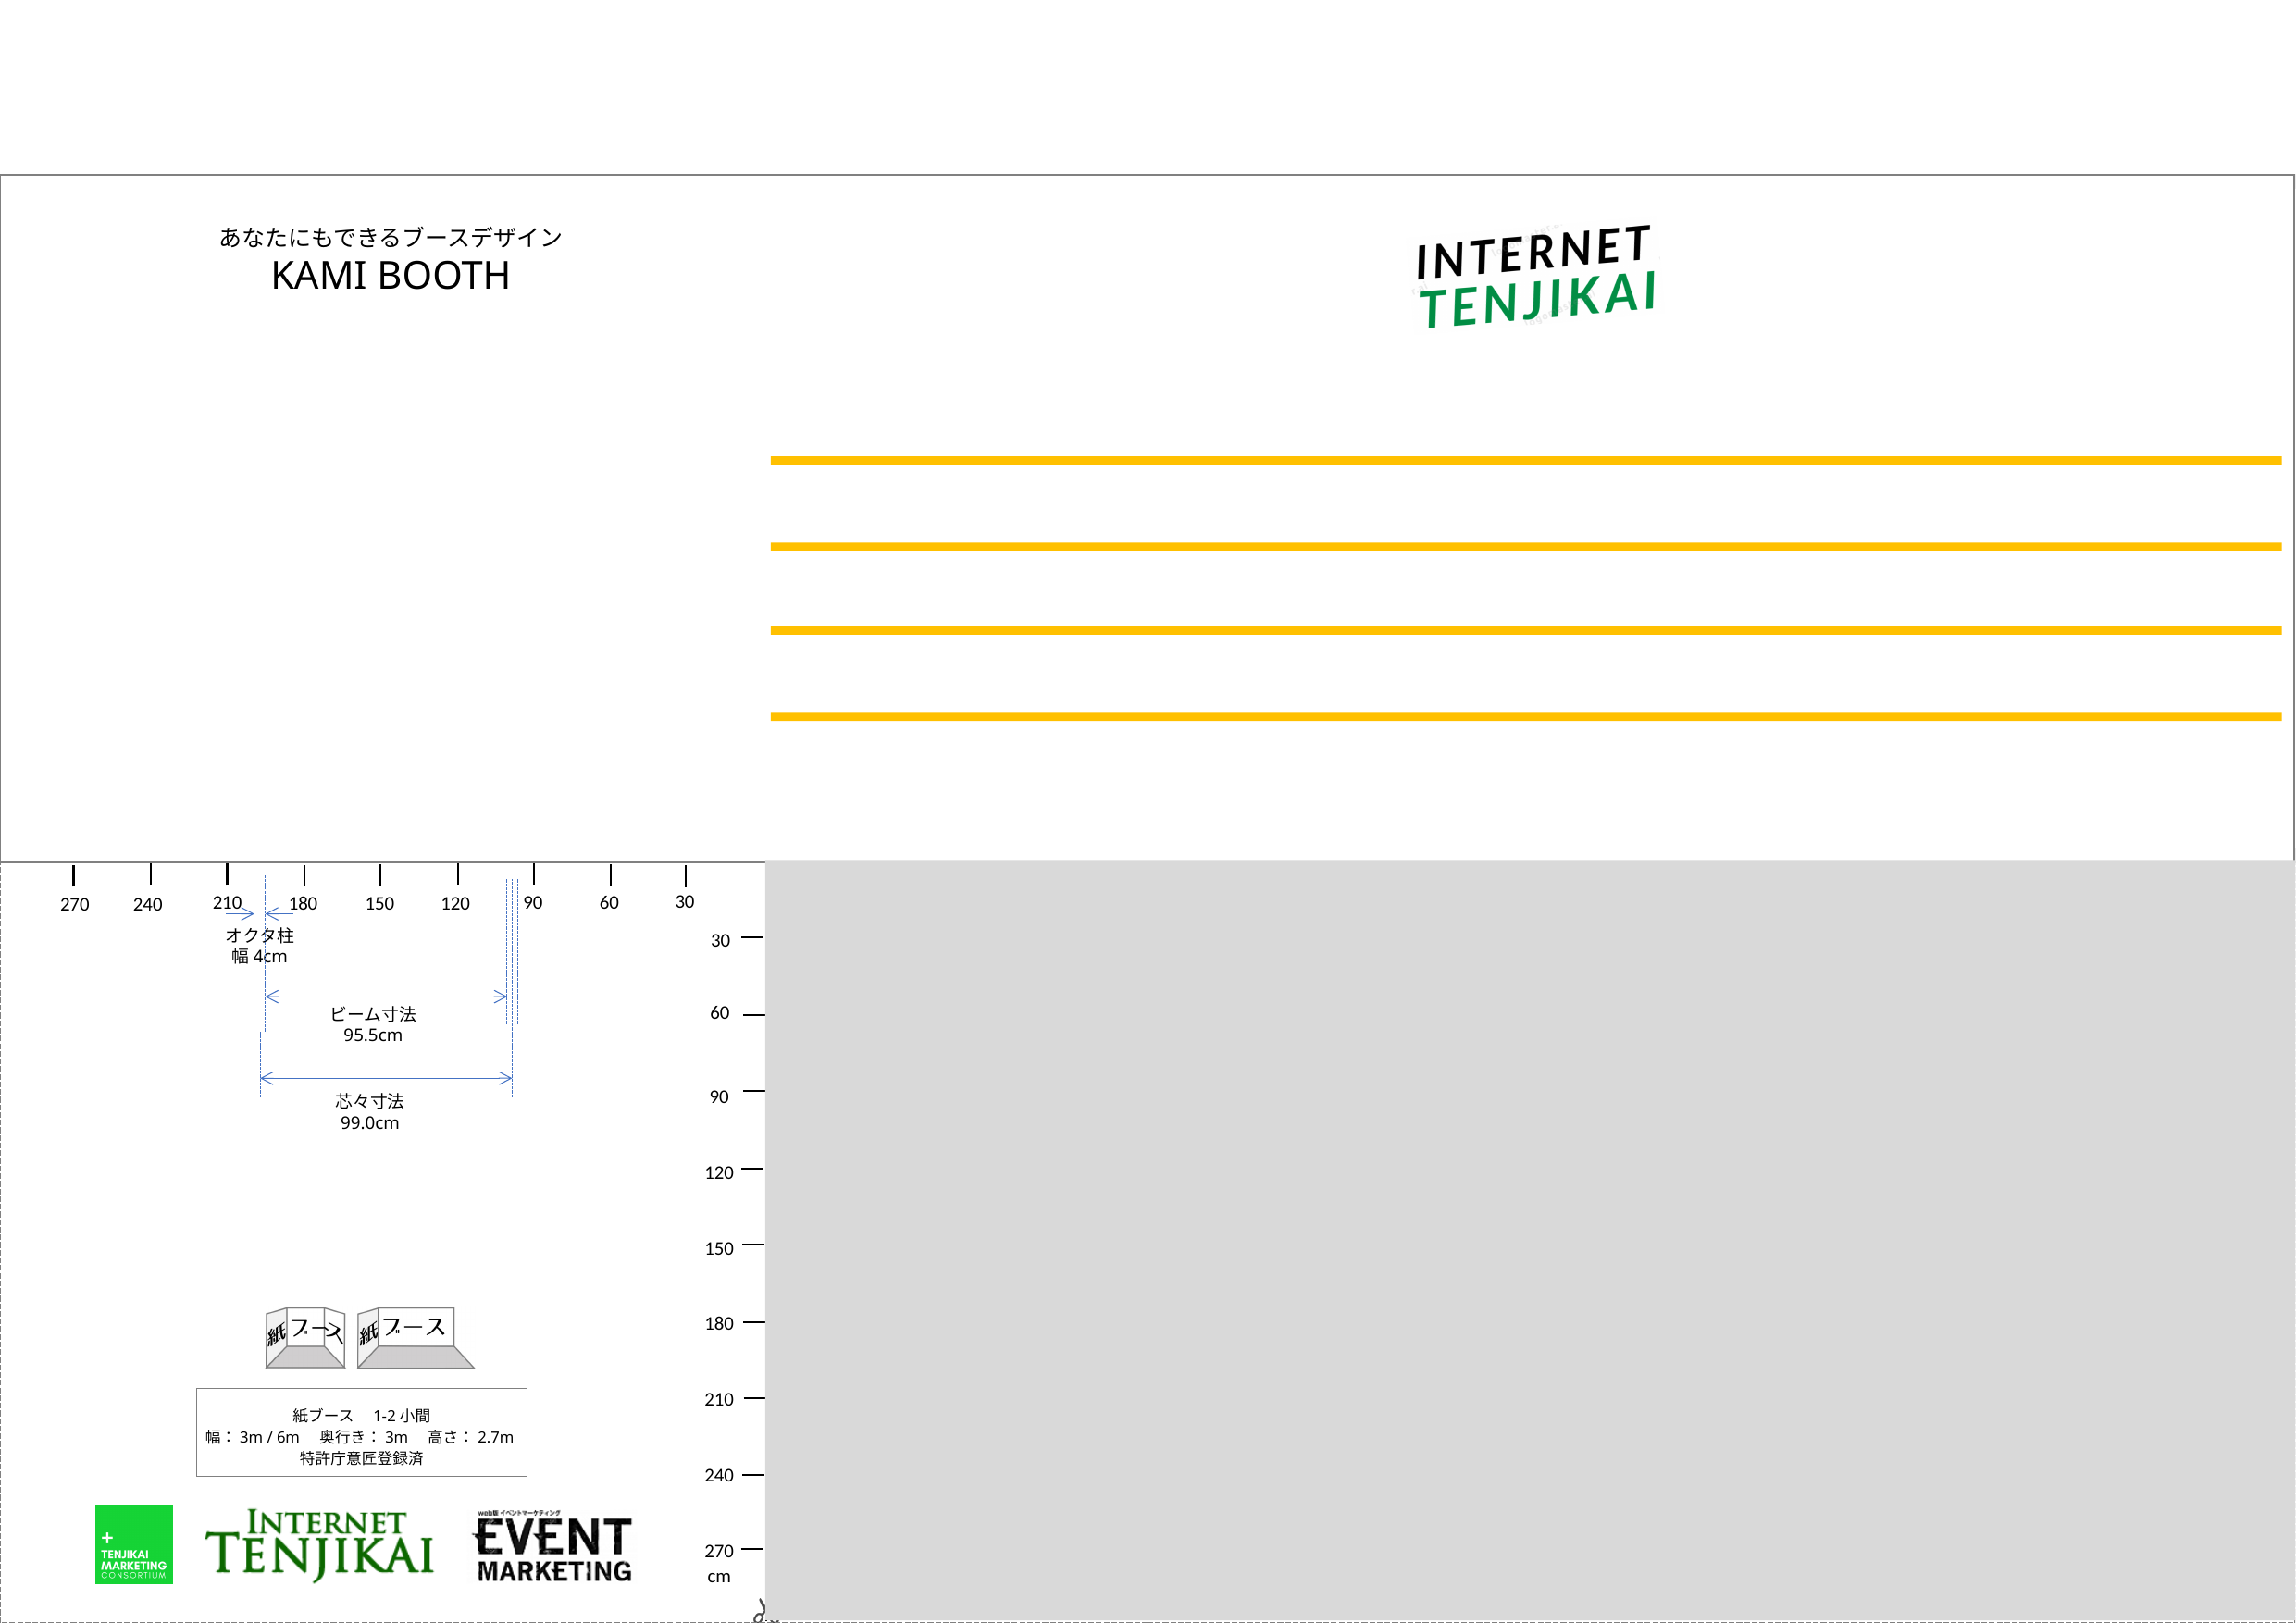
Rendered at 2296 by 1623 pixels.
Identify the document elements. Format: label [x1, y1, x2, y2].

picture [1409, 227, 1661, 324]
text_box [0, 174, 2296, 1623]
